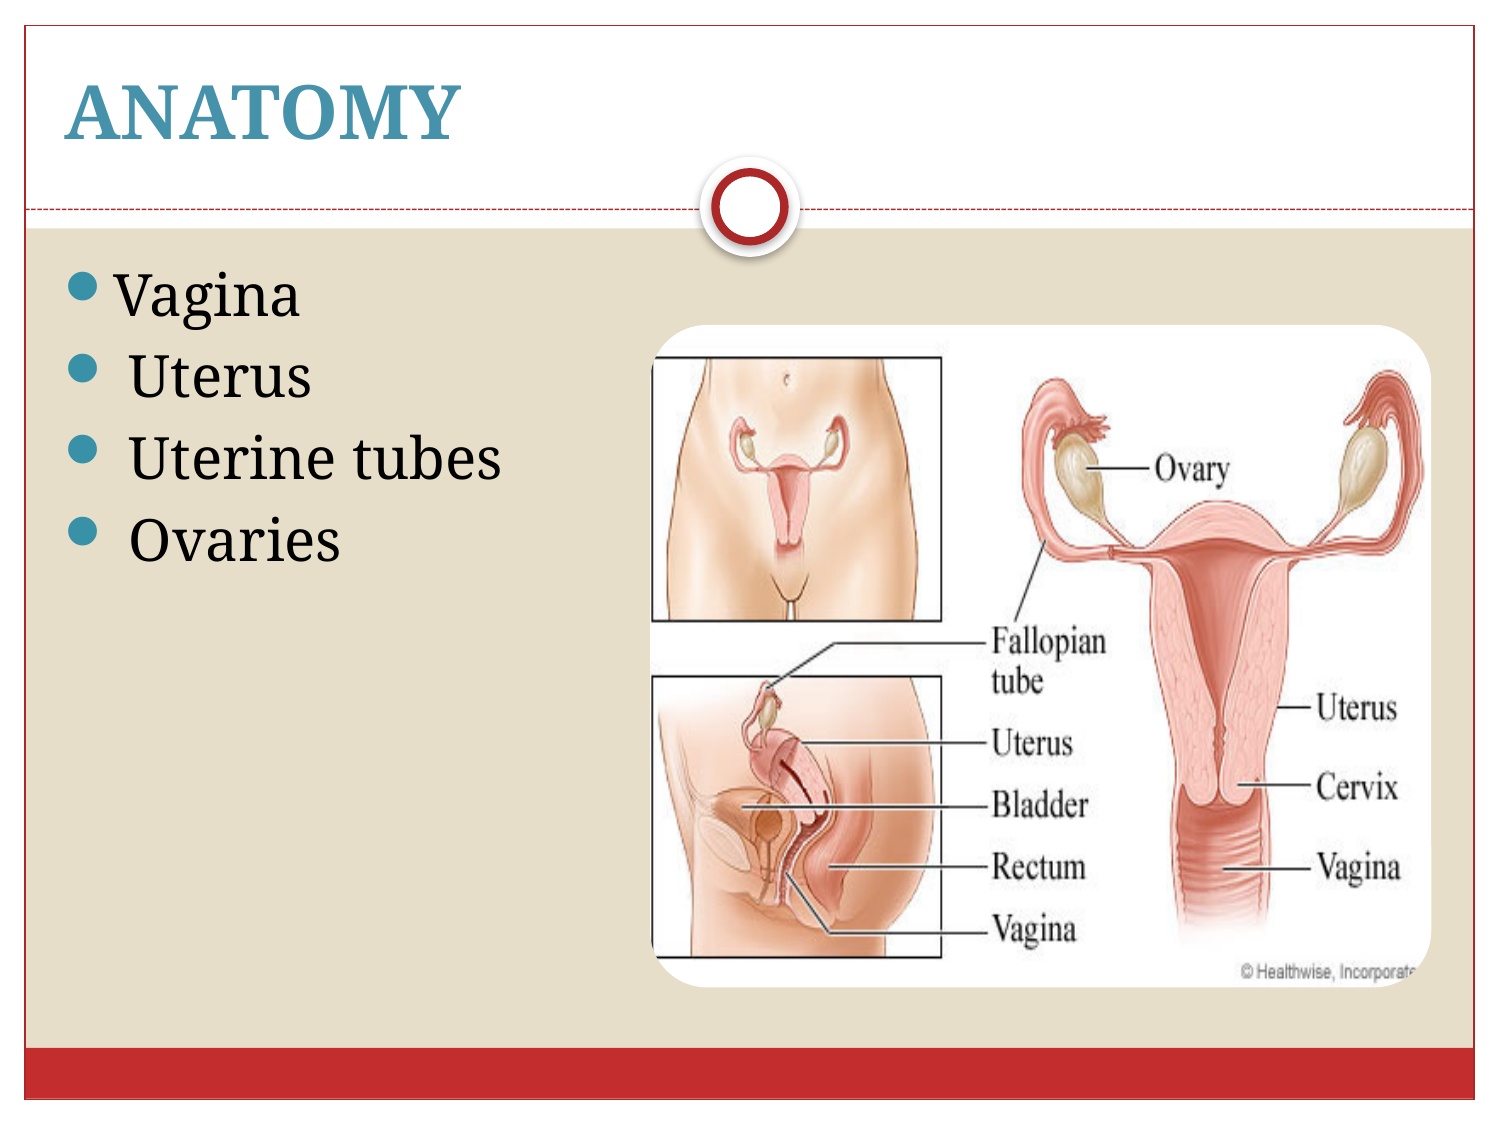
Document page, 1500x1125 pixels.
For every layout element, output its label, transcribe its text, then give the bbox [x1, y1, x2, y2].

list Vagina Uterus Uterine tubes Ovaries [49, 250, 750, 1001]
title Anatomy [49, 37, 1450, 162]
picture [649, 324, 1432, 988]
